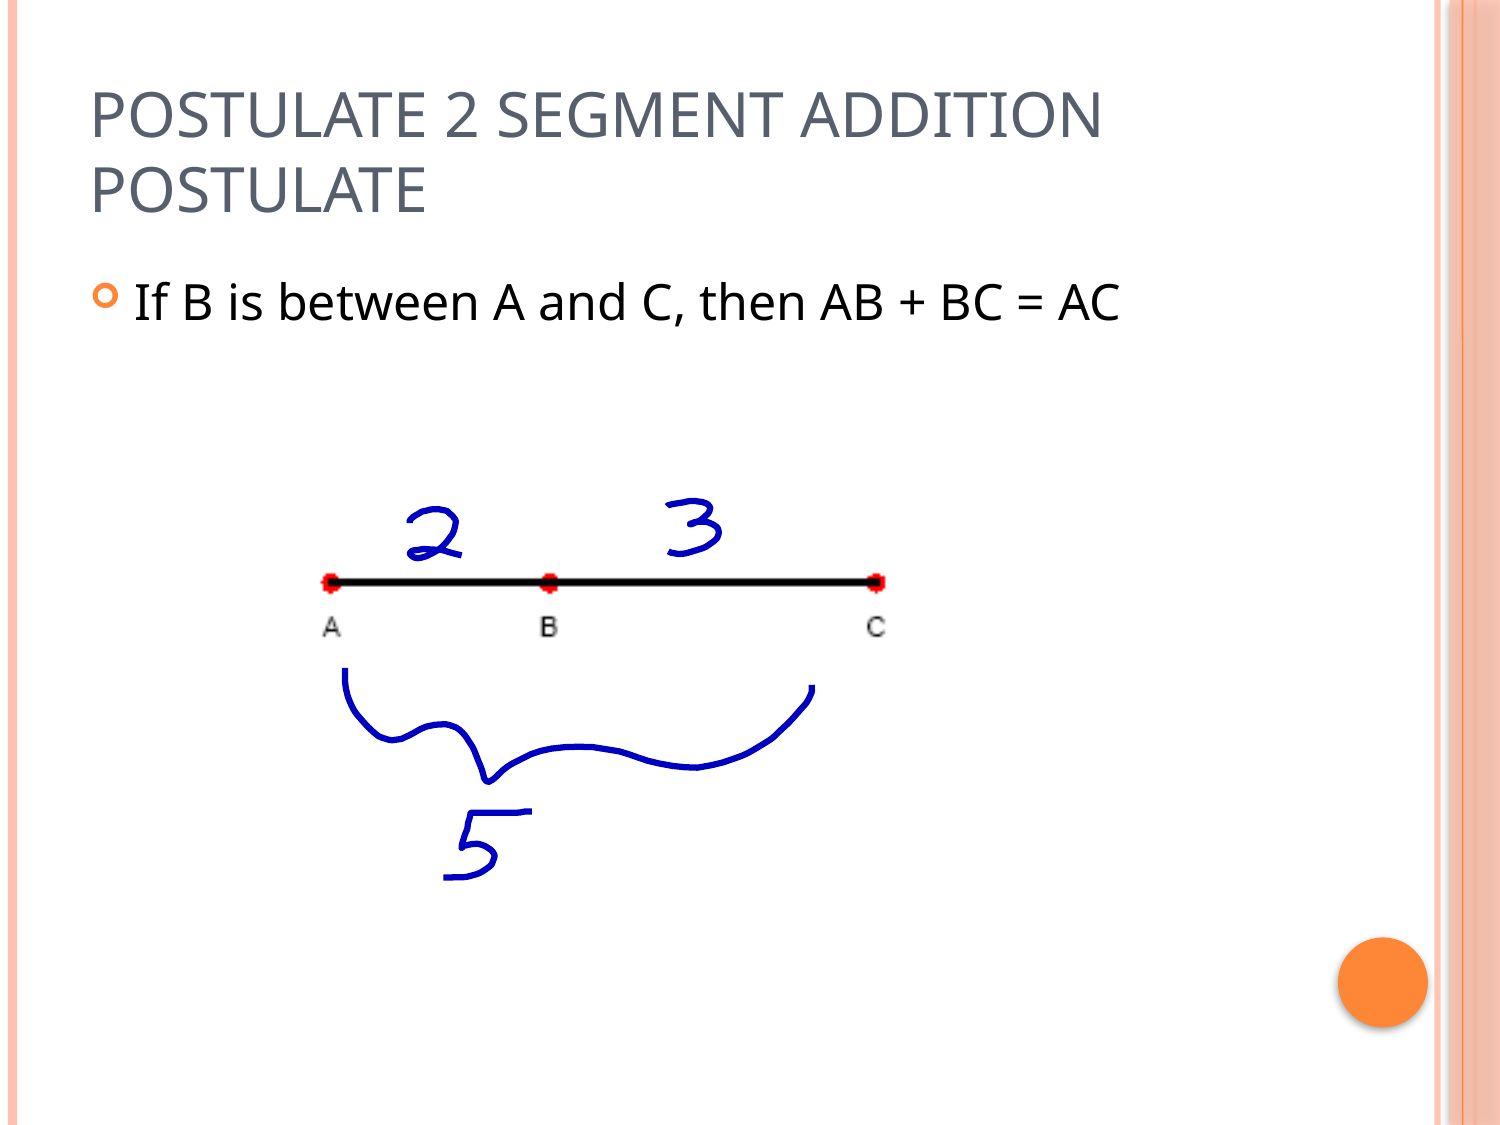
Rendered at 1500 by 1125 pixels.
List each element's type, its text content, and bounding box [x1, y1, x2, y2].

picture [275, 505, 964, 688]
title Postulate 2 Segment Addition Postulate [75, 45, 1300, 233]
list If B is between A and C, then AB + BC = AC [75, 262, 1300, 1062]
text_box [347, 698, 811, 783]
text_box [443, 810, 532, 879]
text_box [673, 499, 708, 503]
